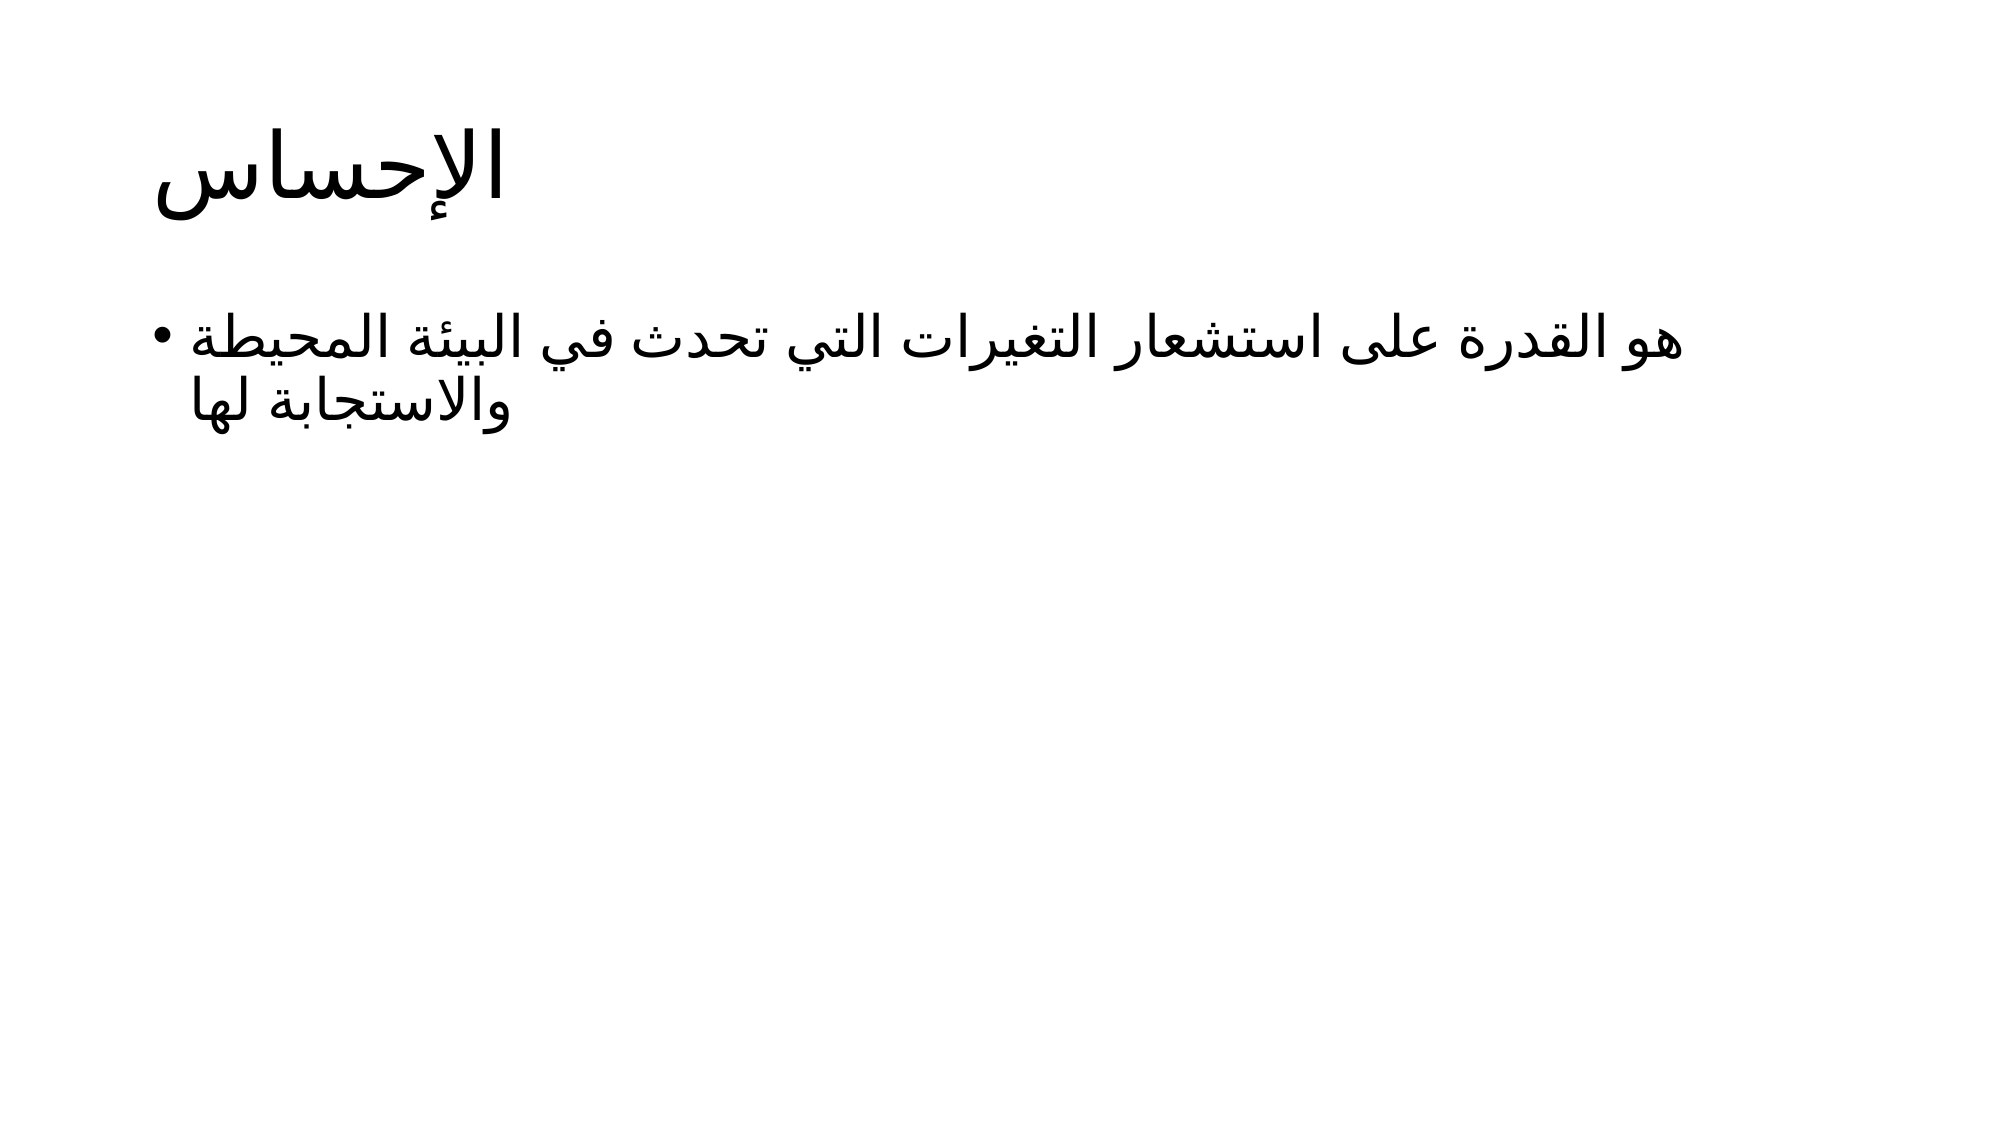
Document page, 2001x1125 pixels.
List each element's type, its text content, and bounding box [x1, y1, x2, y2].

title الإحساس [137, 59, 1863, 278]
list هو القدرة على استشعار التغيرات التي تحدث في البيئة المحيطة والاستجابة لها [137, 299, 1863, 1014]
